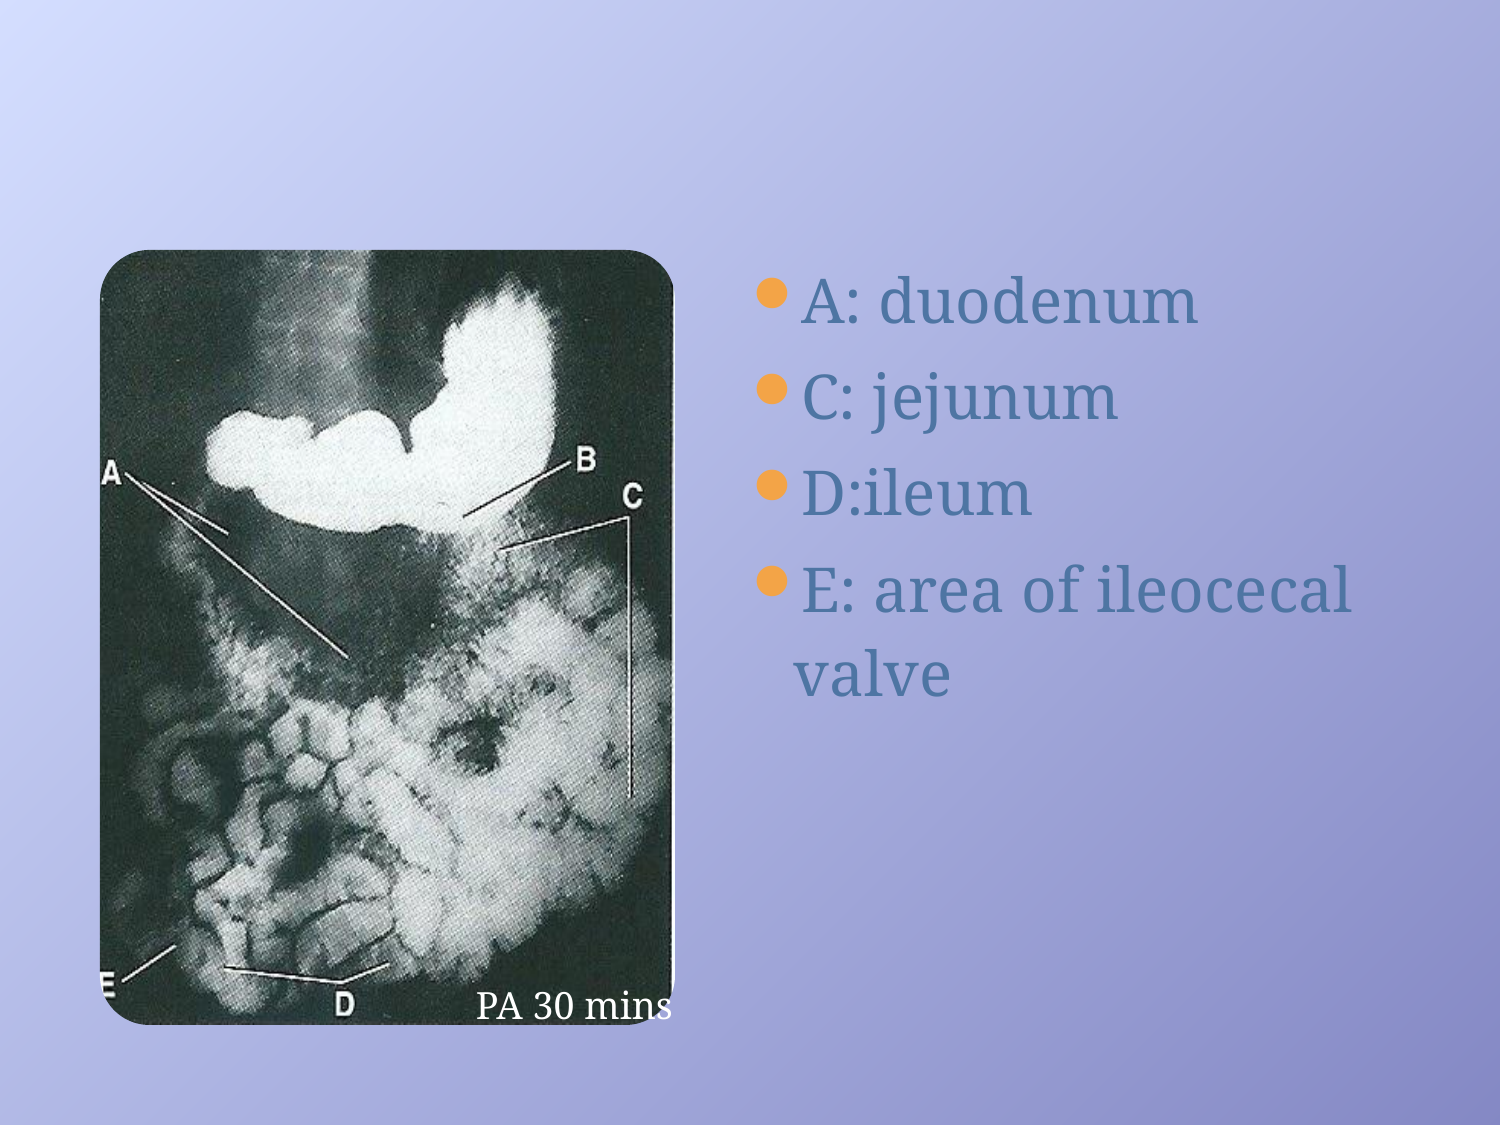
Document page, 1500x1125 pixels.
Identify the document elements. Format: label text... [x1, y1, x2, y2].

picture [99, 249, 676, 1025]
list A: duodenum C: jejunum D:ileum E: area of ileocecal valve [737, 249, 1425, 725]
text_box PA 30 mins [461, 974, 689, 1035]
